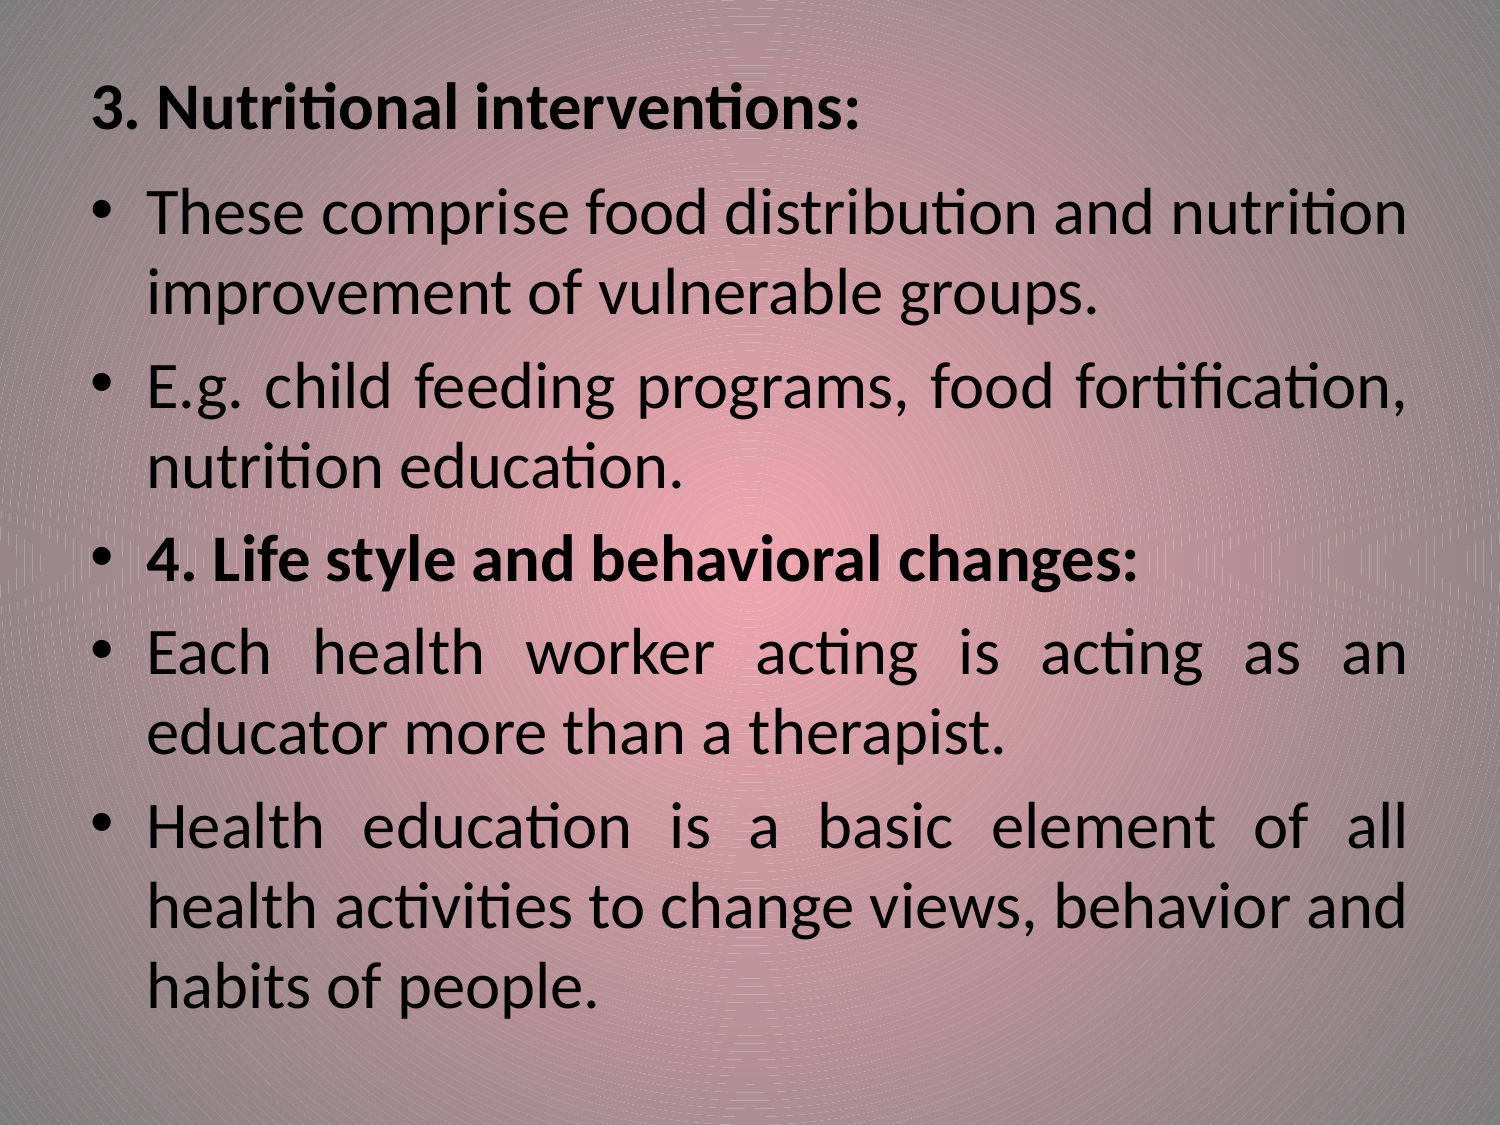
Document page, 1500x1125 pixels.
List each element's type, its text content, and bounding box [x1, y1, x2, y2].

title 3. Nutritional interventions: [74, 44, 1426, 160]
list These comprise food distribution and nutrition improvement of vulnerable groups. E.g. child feeding programs, food fortification, nutrition education. 4. Life style and behavioral changes: Each health worker acting is acting as an educator more than a therapist. Health education is a basic element of all health activities to change views, behavior and habits of people. [74, 160, 1426, 1083]
